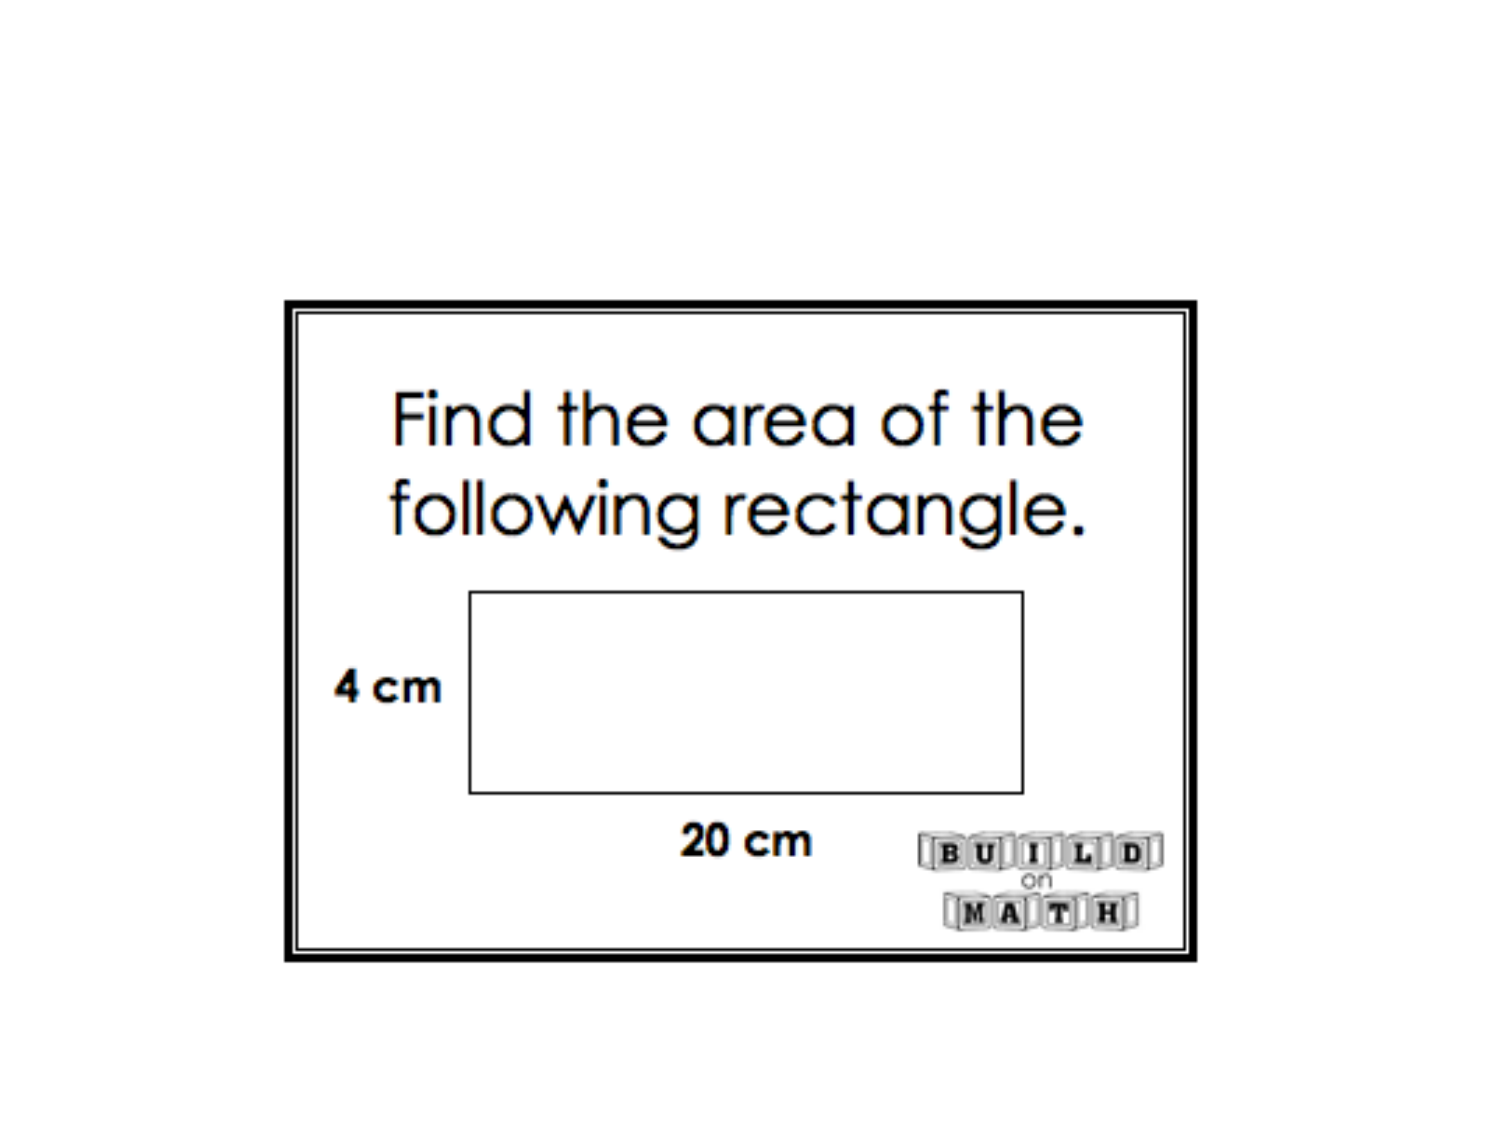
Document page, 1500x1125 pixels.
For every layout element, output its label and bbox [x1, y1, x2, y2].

list [74, 262, 1426, 1006]
